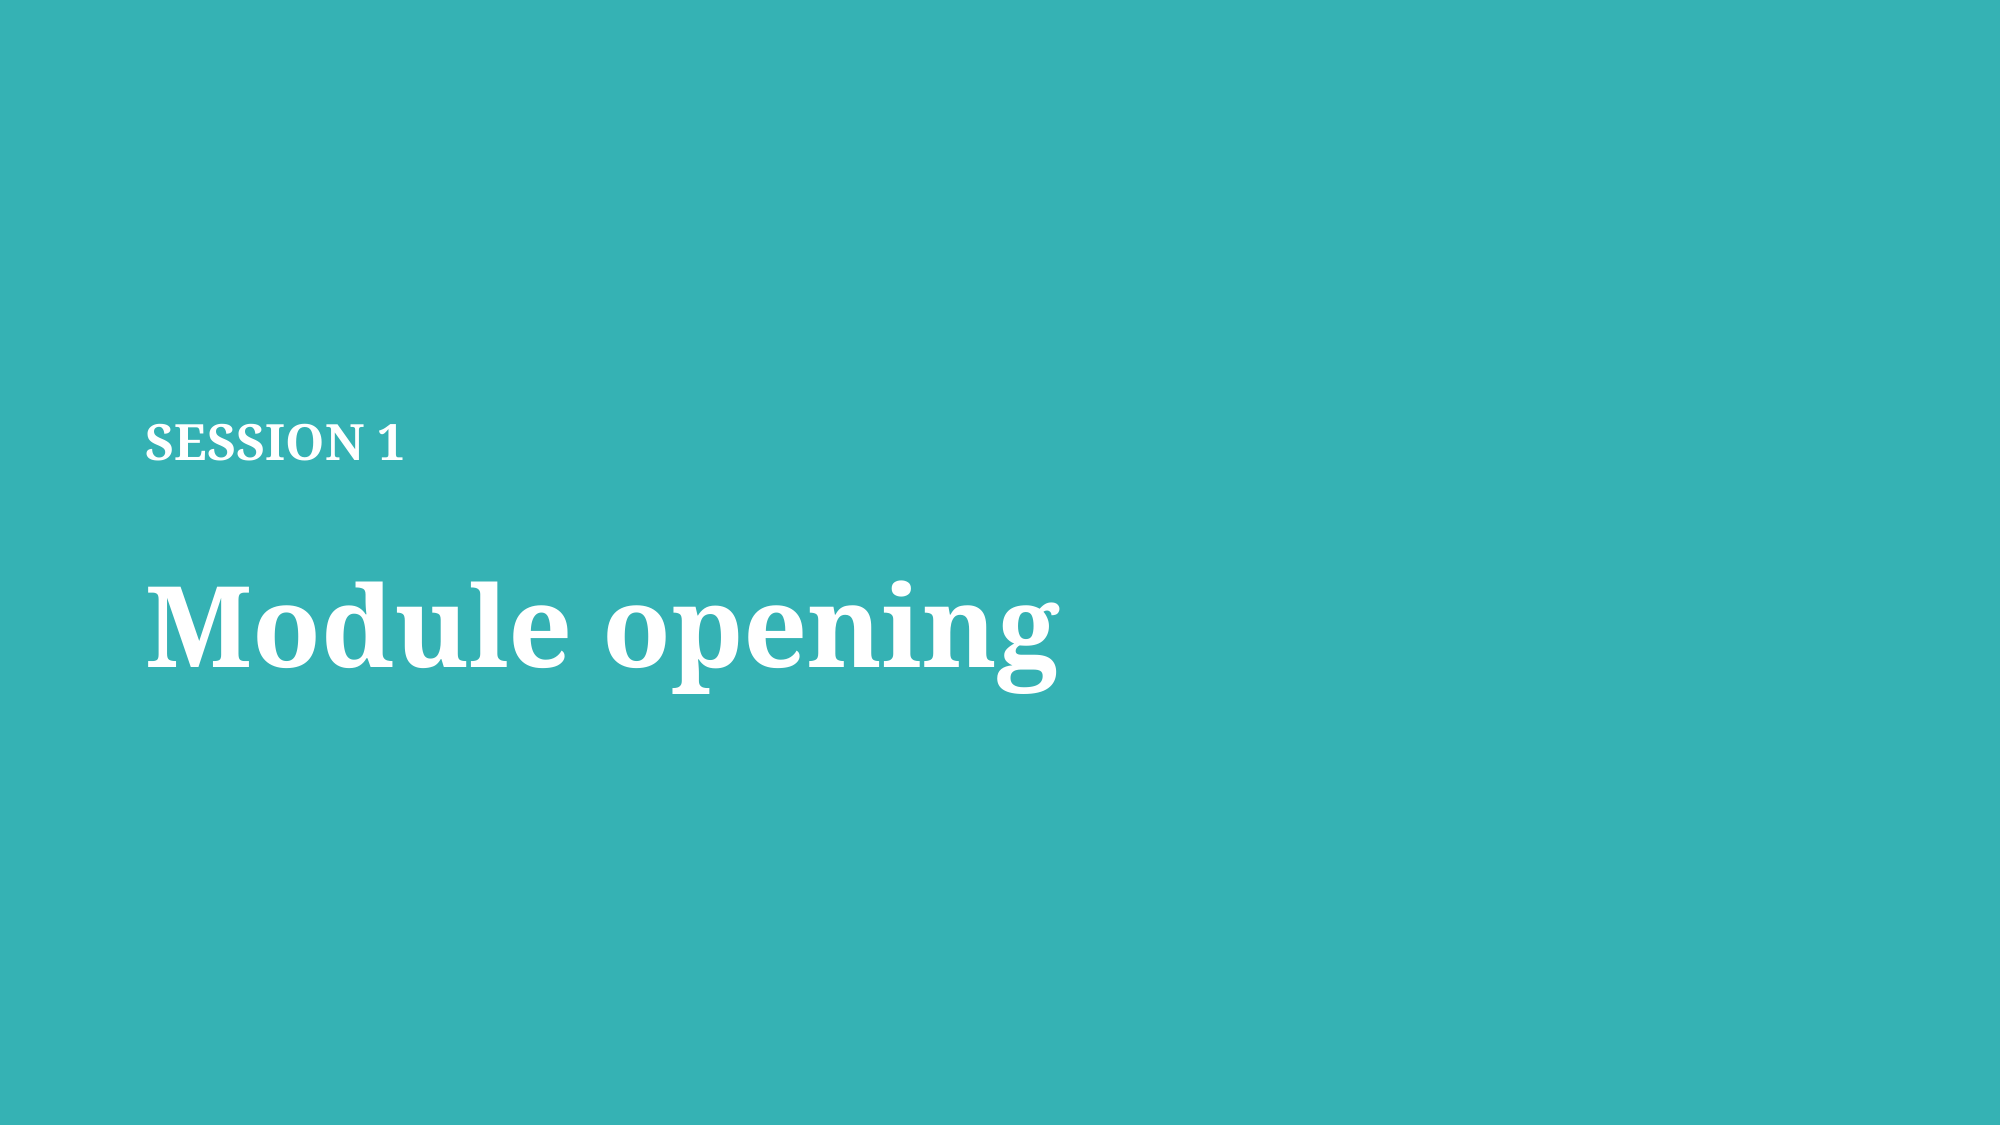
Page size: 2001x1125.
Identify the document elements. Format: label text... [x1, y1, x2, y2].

text_box SESSION 1 Module opening [130, 508, 1792, 601]
